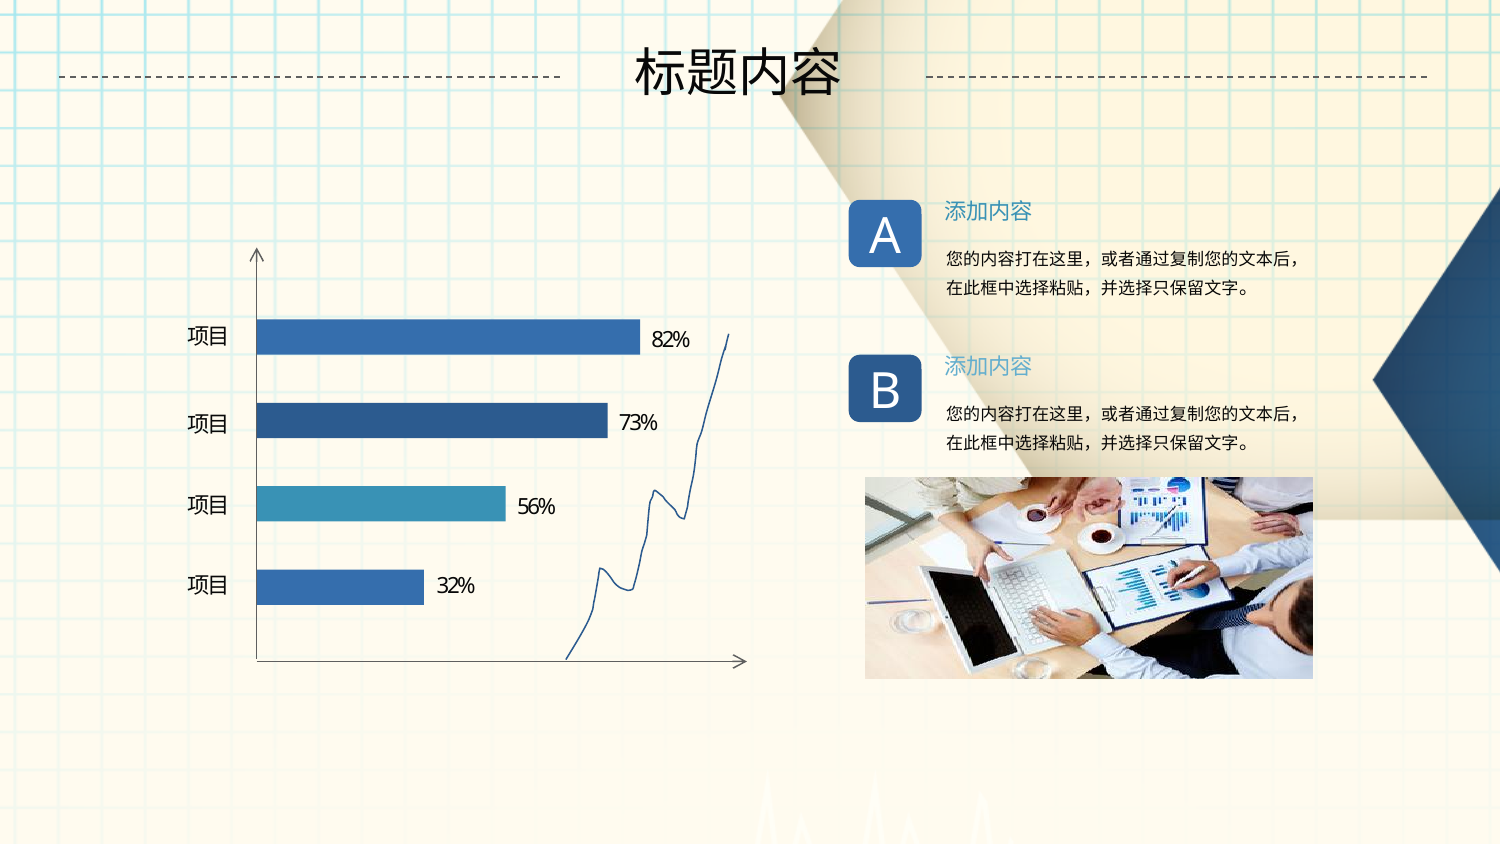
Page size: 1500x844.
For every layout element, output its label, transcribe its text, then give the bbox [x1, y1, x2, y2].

picture [0, 0, 1500, 844]
text_box 添加内容 [933, 346, 1115, 385]
text_box B [846, 352, 924, 425]
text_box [175, 316, 265, 605]
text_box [425, 319, 723, 605]
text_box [256, 247, 748, 662]
text_box 添加内容 [933, 191, 1115, 230]
text_box A [846, 197, 924, 270]
text_box 您的内容打在这里，或者通过复制您的文本后，在此框中选择粘贴，并选择只保留文字。 [934, 236, 1335, 304]
text_box 标题内容 [608, 32, 868, 110]
text_box 您的内容打在这里，或者通过复制您的文本后，在此框中选择粘贴，并选择只保留文字。 [934, 391, 1335, 459]
